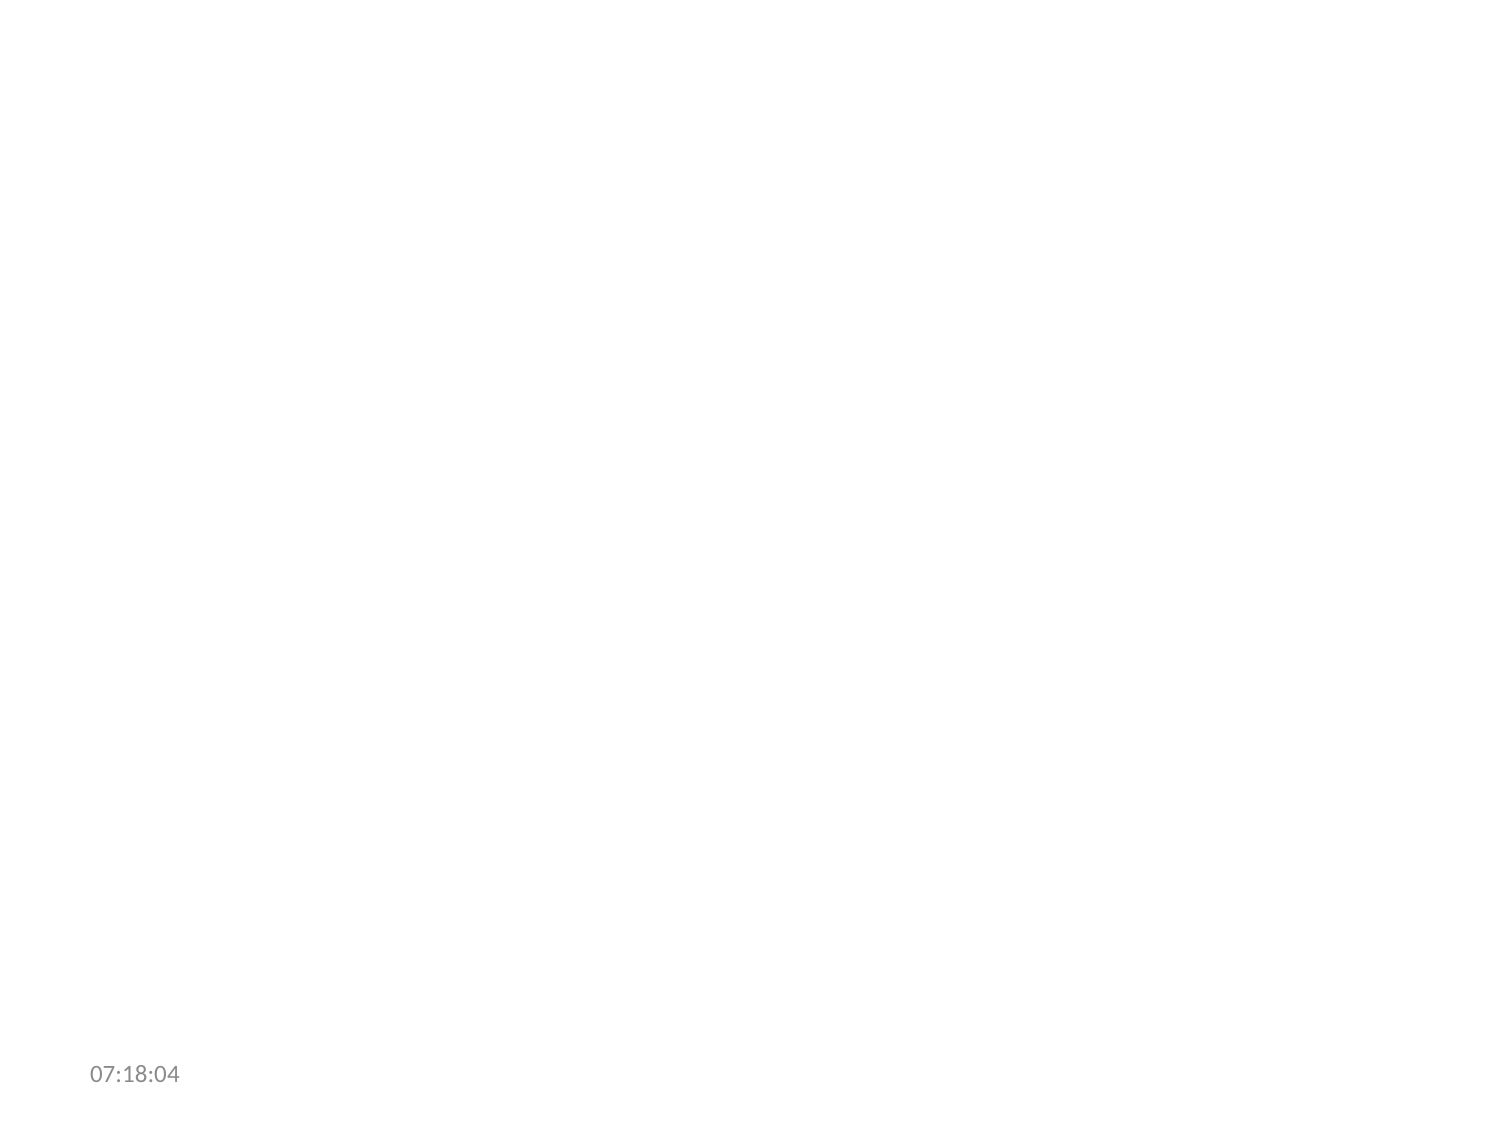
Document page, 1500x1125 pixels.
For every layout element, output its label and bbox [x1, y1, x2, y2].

slide_number [75, 1042, 425, 1103]
